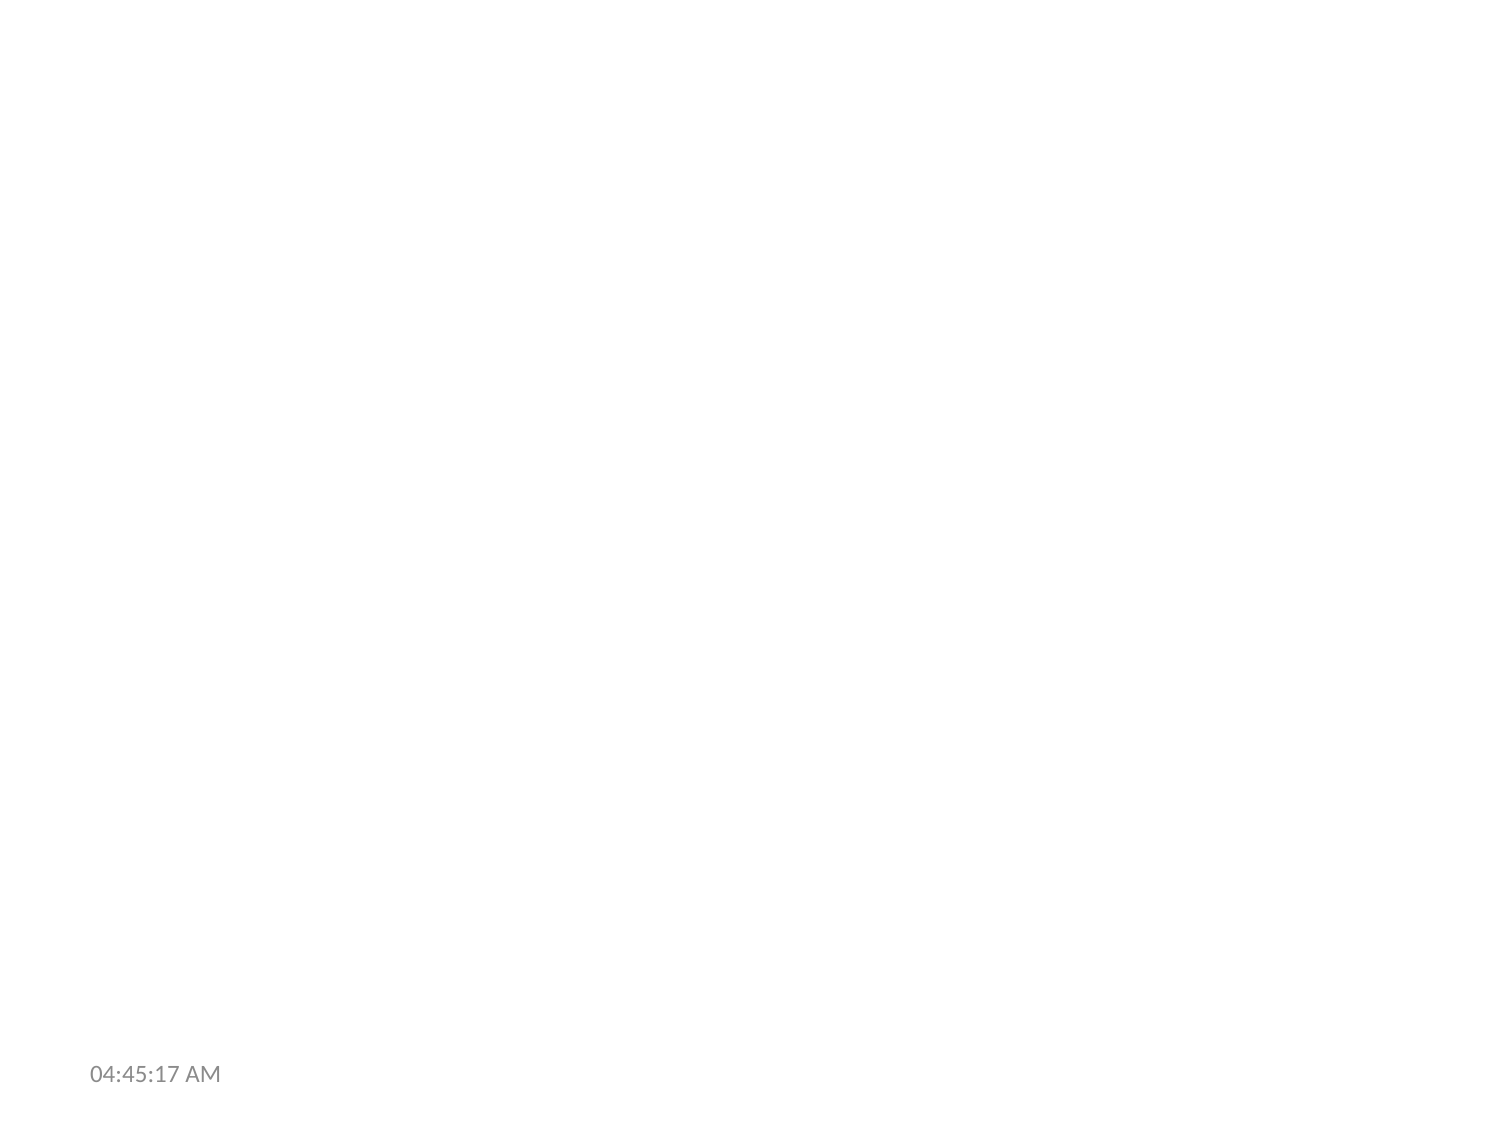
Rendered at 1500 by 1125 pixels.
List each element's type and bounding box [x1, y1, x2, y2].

slide_number [75, 1042, 425, 1103]
